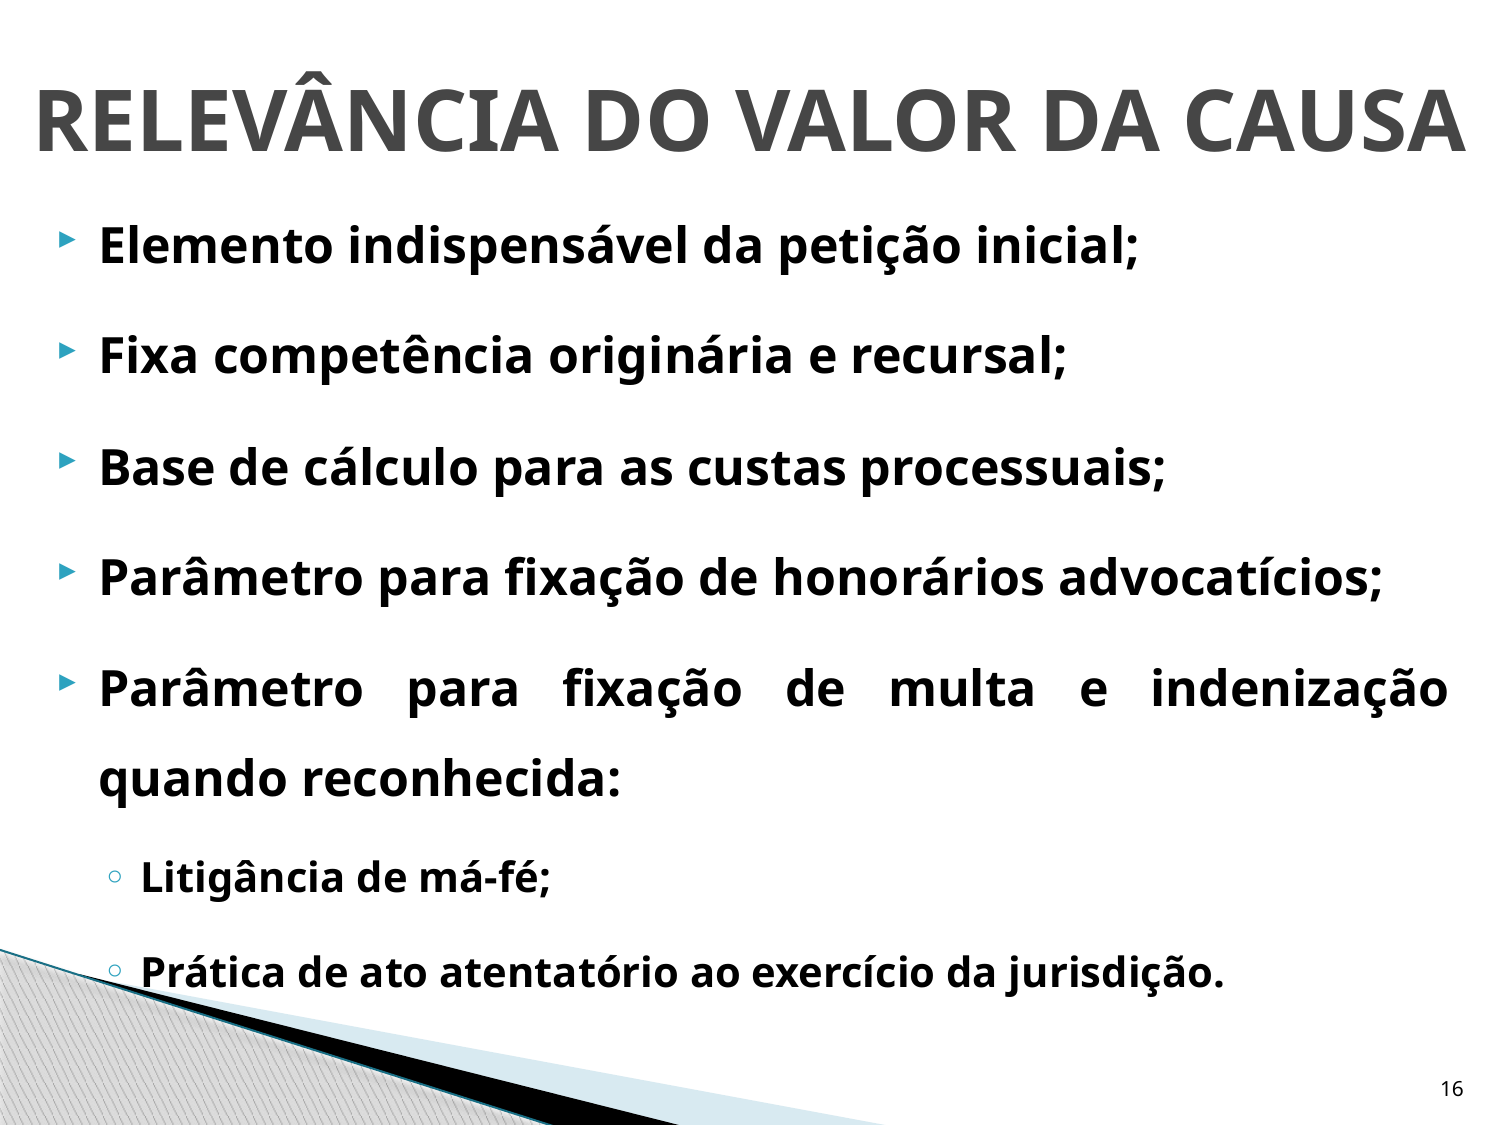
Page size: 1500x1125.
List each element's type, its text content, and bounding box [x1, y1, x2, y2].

slide_number 16 [1418, 1051, 1479, 1112]
list Elemento indispensável da petição inicial; Fixa competência originária e recursal; Base de cálculo para as custas processuais; Parâmetro para fixação de honorários advocatícios; Parâmetro para fixação de multa e indenização quando reconhecida: Litigância de má-fé; Prática de ato atentatório ao exercício da jurisdição. [23, 235, 1465, 1079]
title RELEVÂNCIA DO VALOR DA CAUSA [0, 0, 1500, 235]
